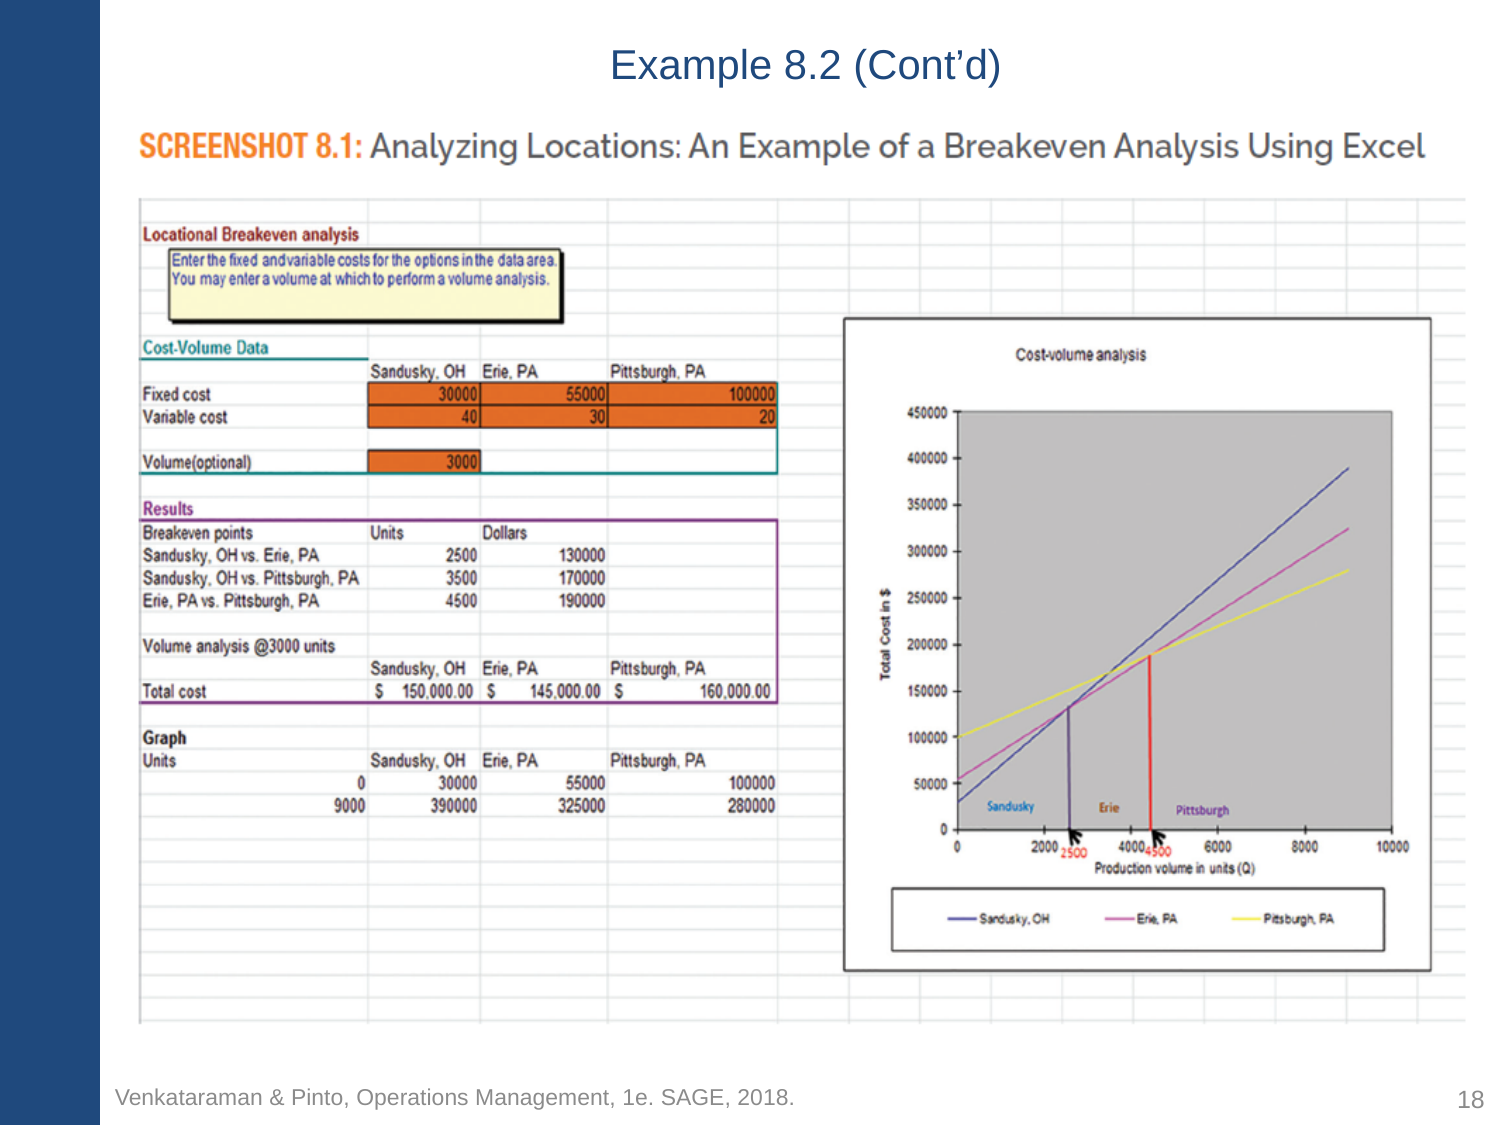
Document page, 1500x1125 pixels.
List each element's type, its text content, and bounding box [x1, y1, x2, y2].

picture [129, 112, 1491, 1063]
title Example 8.2 (Cont’d) [174, 0, 1438, 109]
footer Venkataraman & Pinto, Operations Management, 1e. SAGE, 2018. [99, 1074, 1250, 1125]
slide_number 18 [1425, 1072, 1500, 1125]
